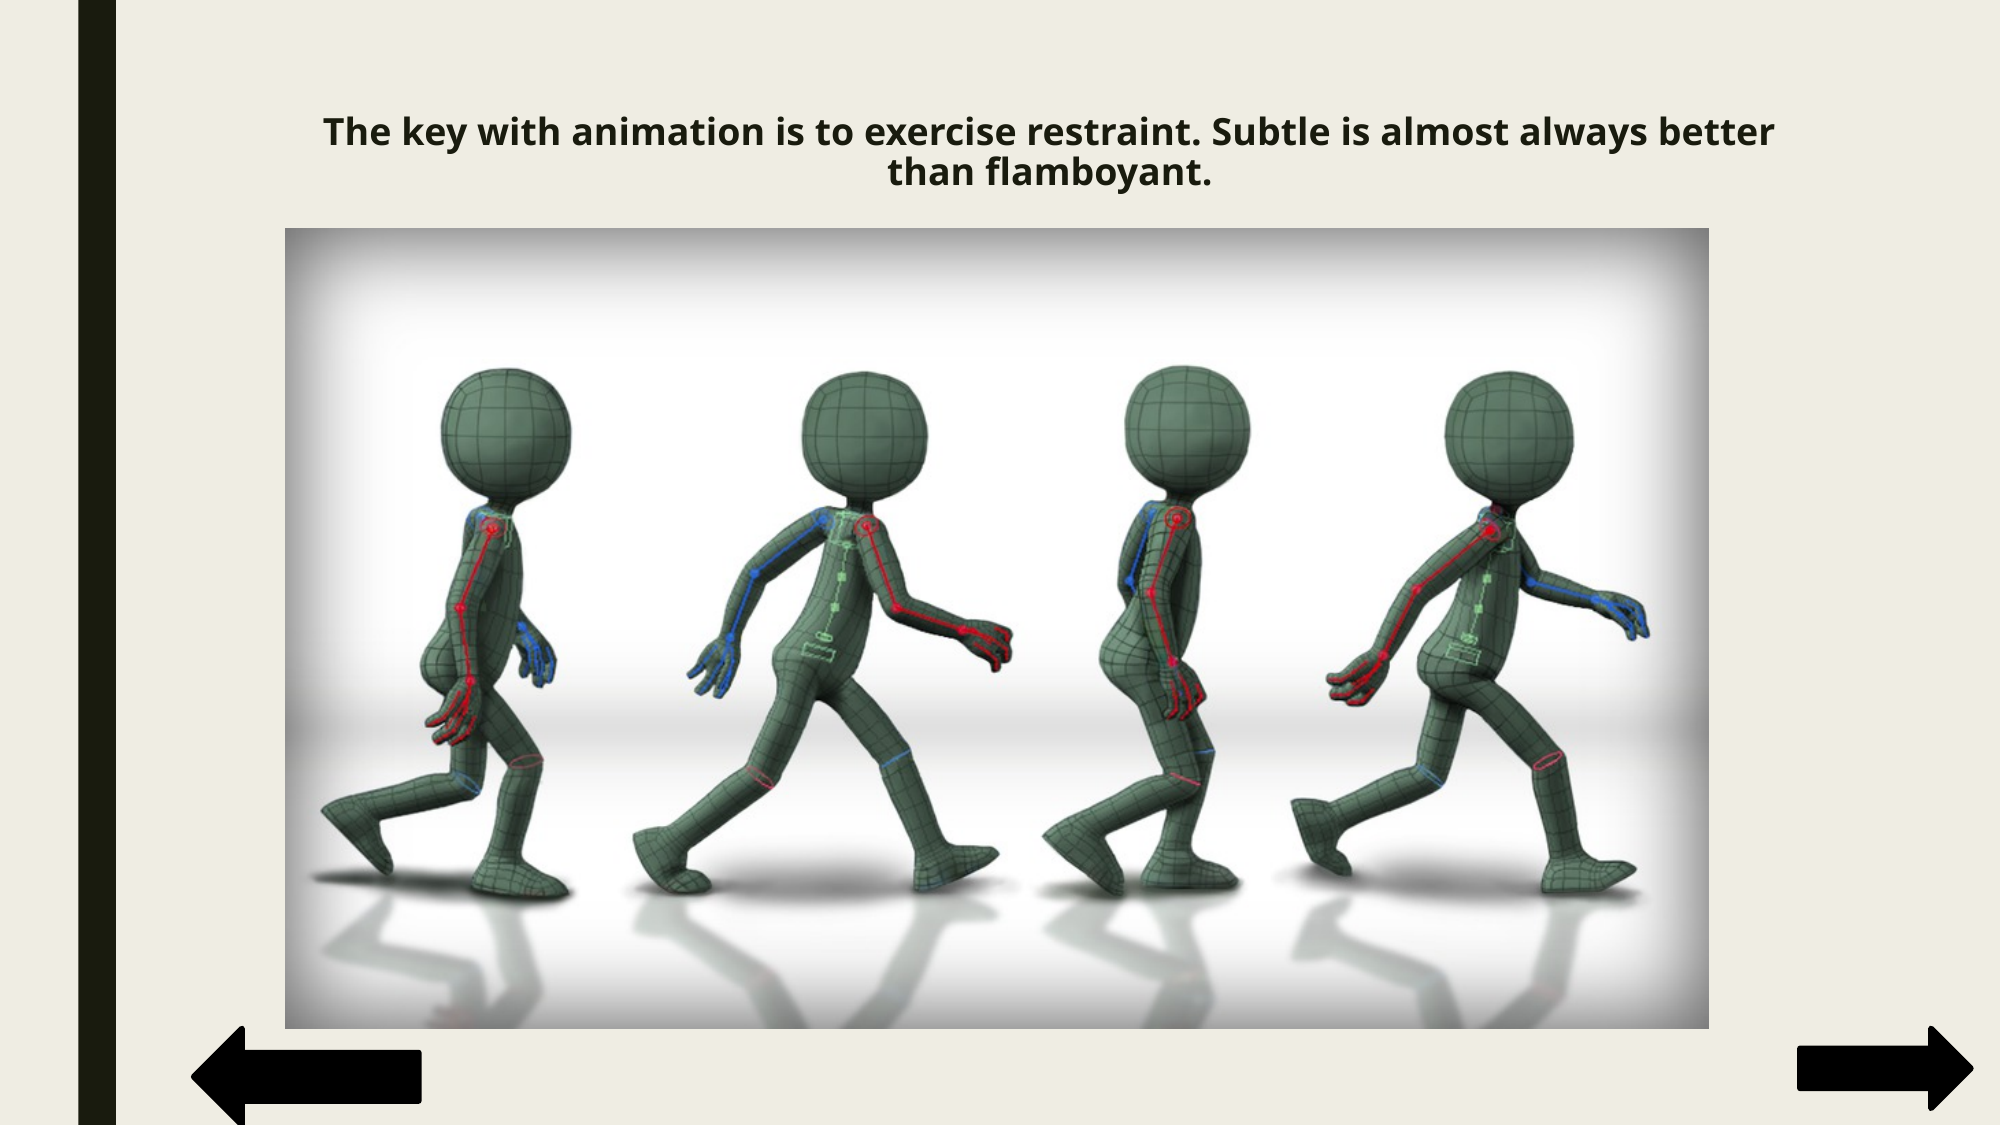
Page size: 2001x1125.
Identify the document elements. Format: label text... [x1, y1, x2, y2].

text_box [190, 1025, 422, 1125]
picture [285, 228, 1709, 1029]
title The key with animation is to exercise restraint. Subtle is almost always better than flamboyant. [262, 106, 1838, 350]
text_box [1797, 1025, 1974, 1111]
